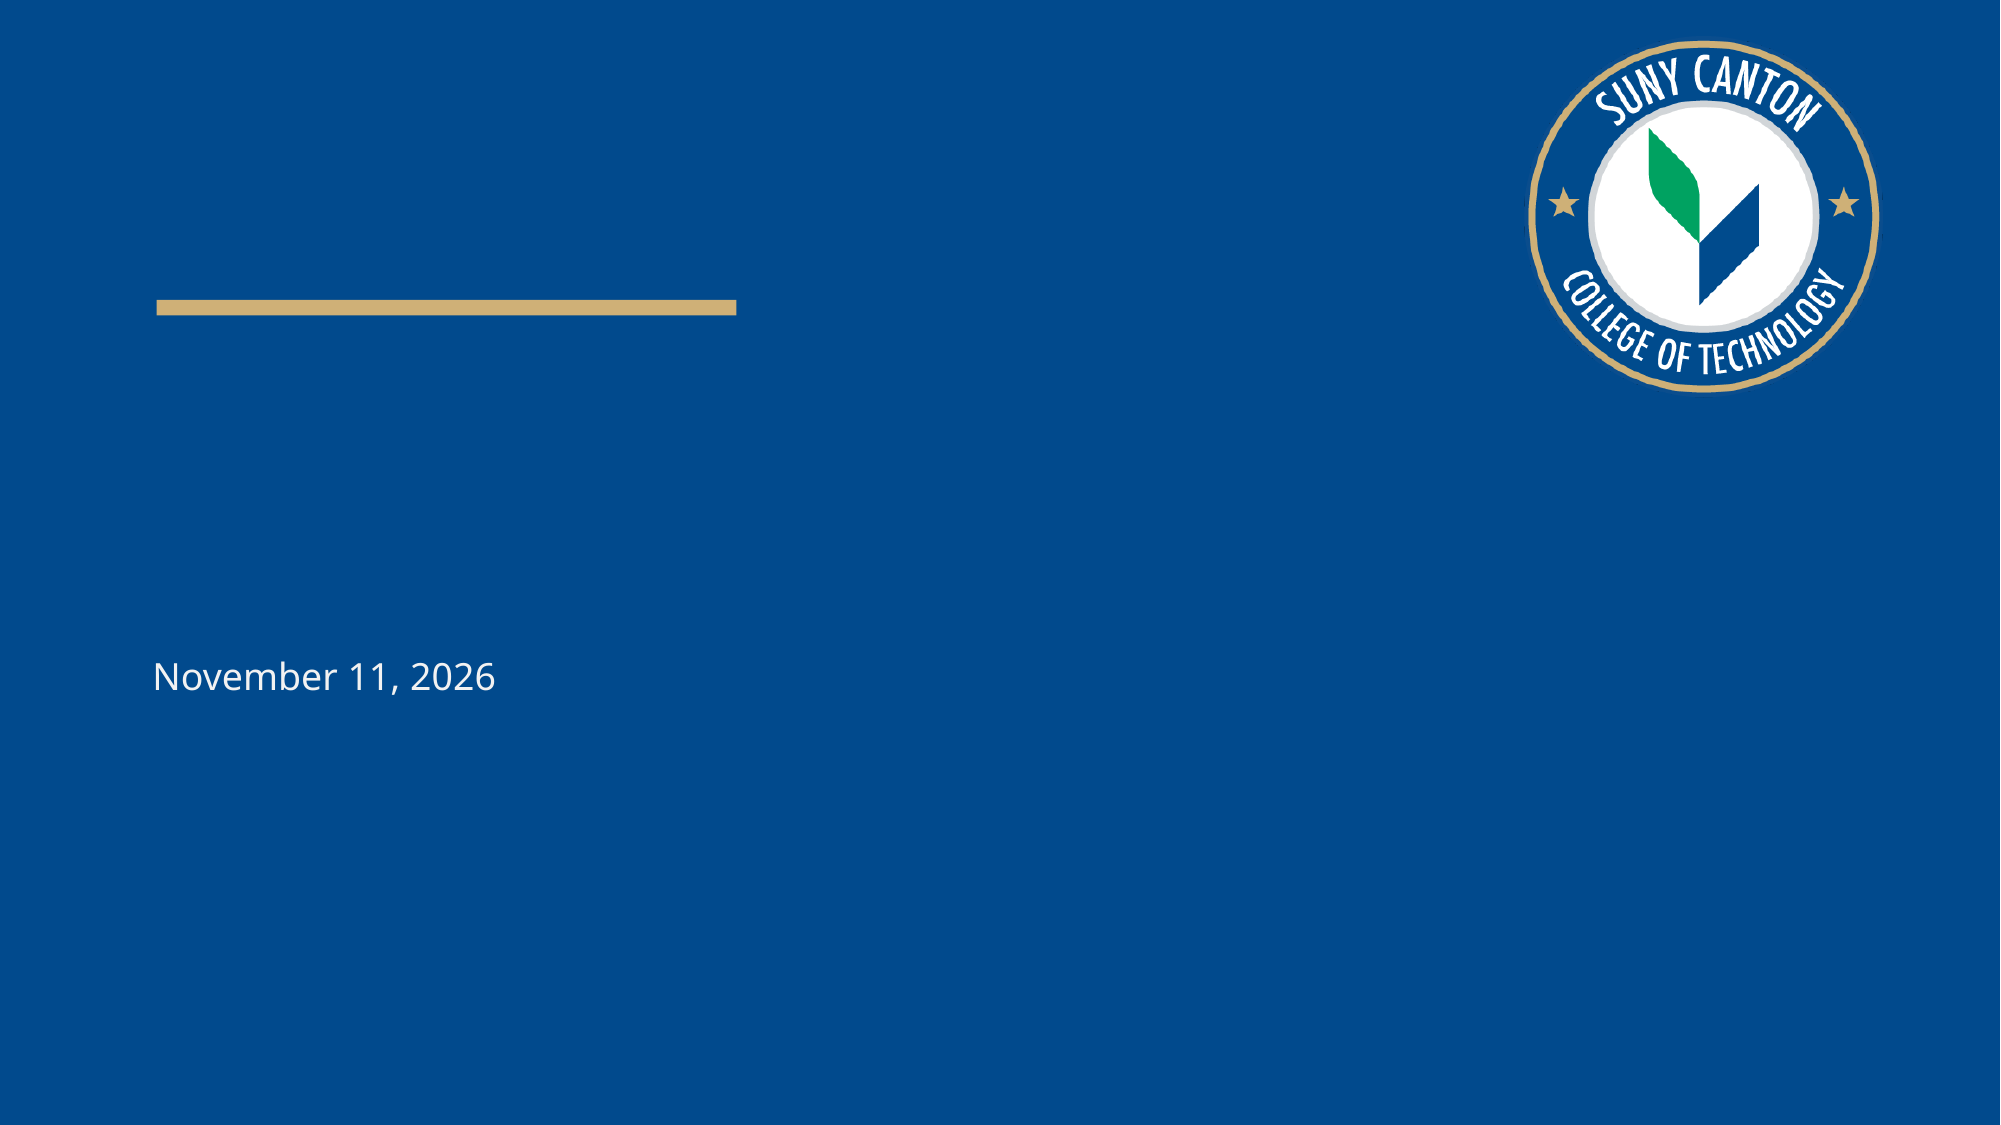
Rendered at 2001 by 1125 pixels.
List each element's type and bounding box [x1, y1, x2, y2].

slide_number [137, 648, 588, 709]
picture [1505, 22, 1902, 411]
